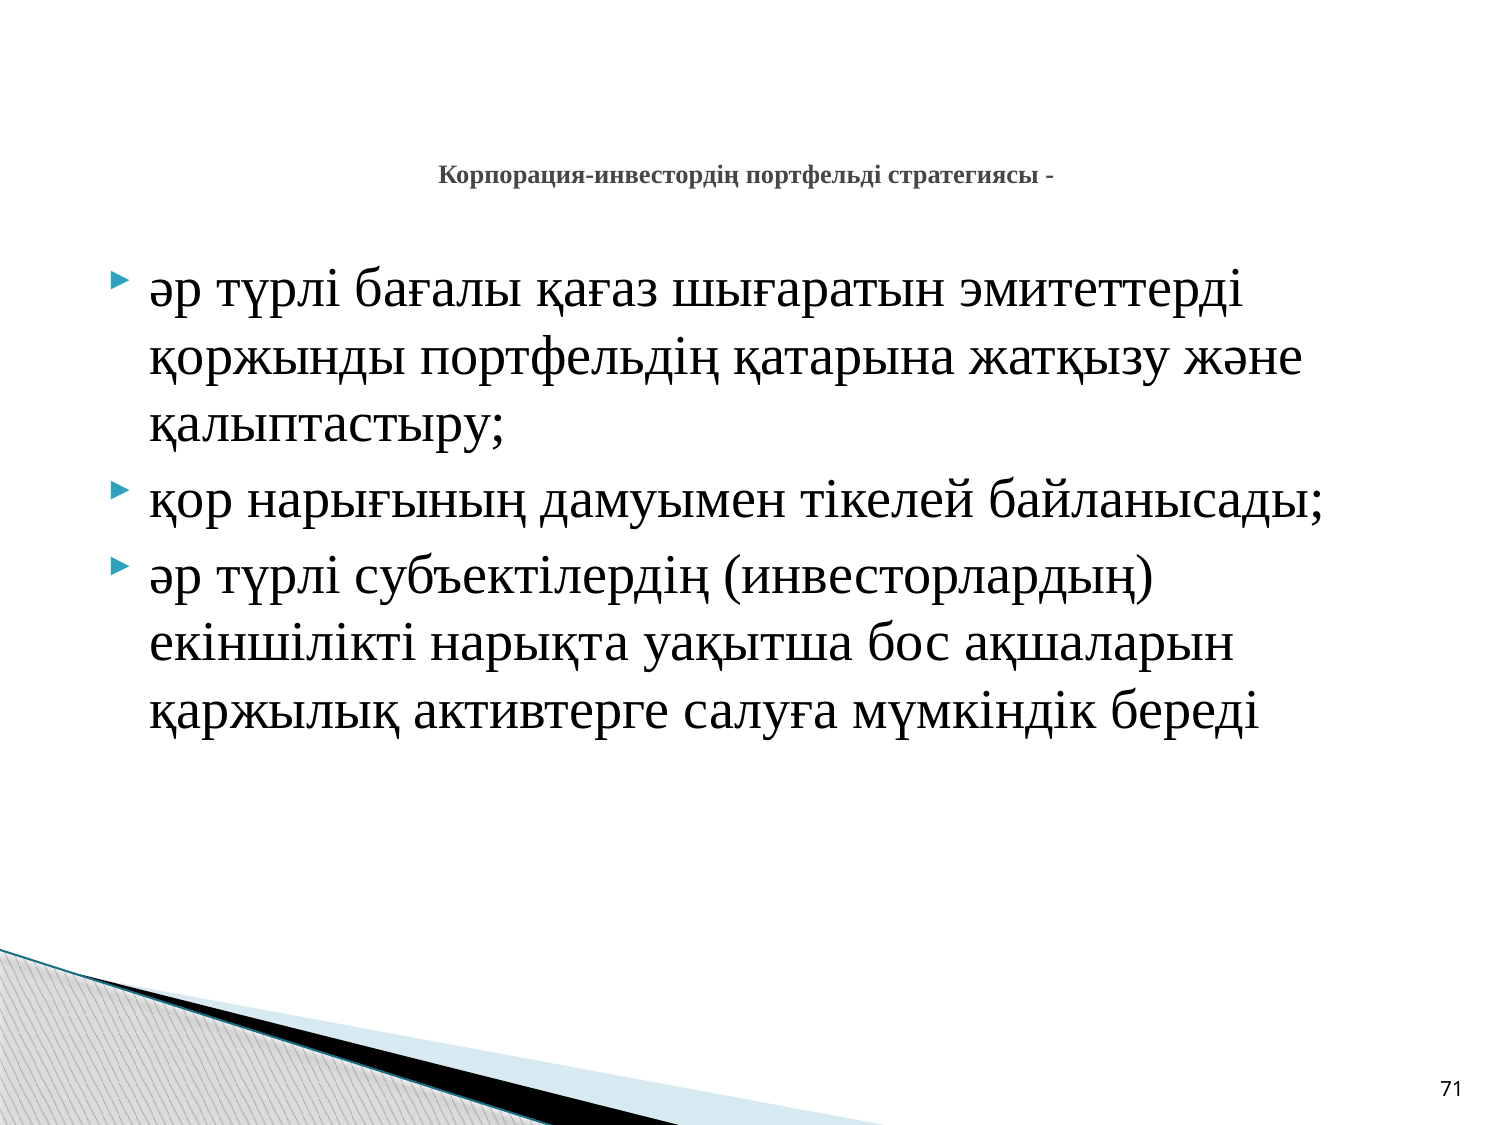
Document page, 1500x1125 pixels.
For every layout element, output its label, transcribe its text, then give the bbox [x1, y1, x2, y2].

title Корпорация-инвестордің портфельді стратегиясы - [75, 149, 1425, 197]
slide_number 71 [1418, 1051, 1479, 1112]
list әр түрлі бағалы қағаз шығаратын эмитеттерді қоржынды портфельдің қатарына жатқызу және қалыптастыру; қор нарығының дамуымен тікелей байланысады; әр түрлі субъектілердің (инвесторлардың) екіншілікті нарықта уақытша бос ақшаларын қаржылық активтерге салуға мүмкіндік береді [75, 243, 1425, 986]
